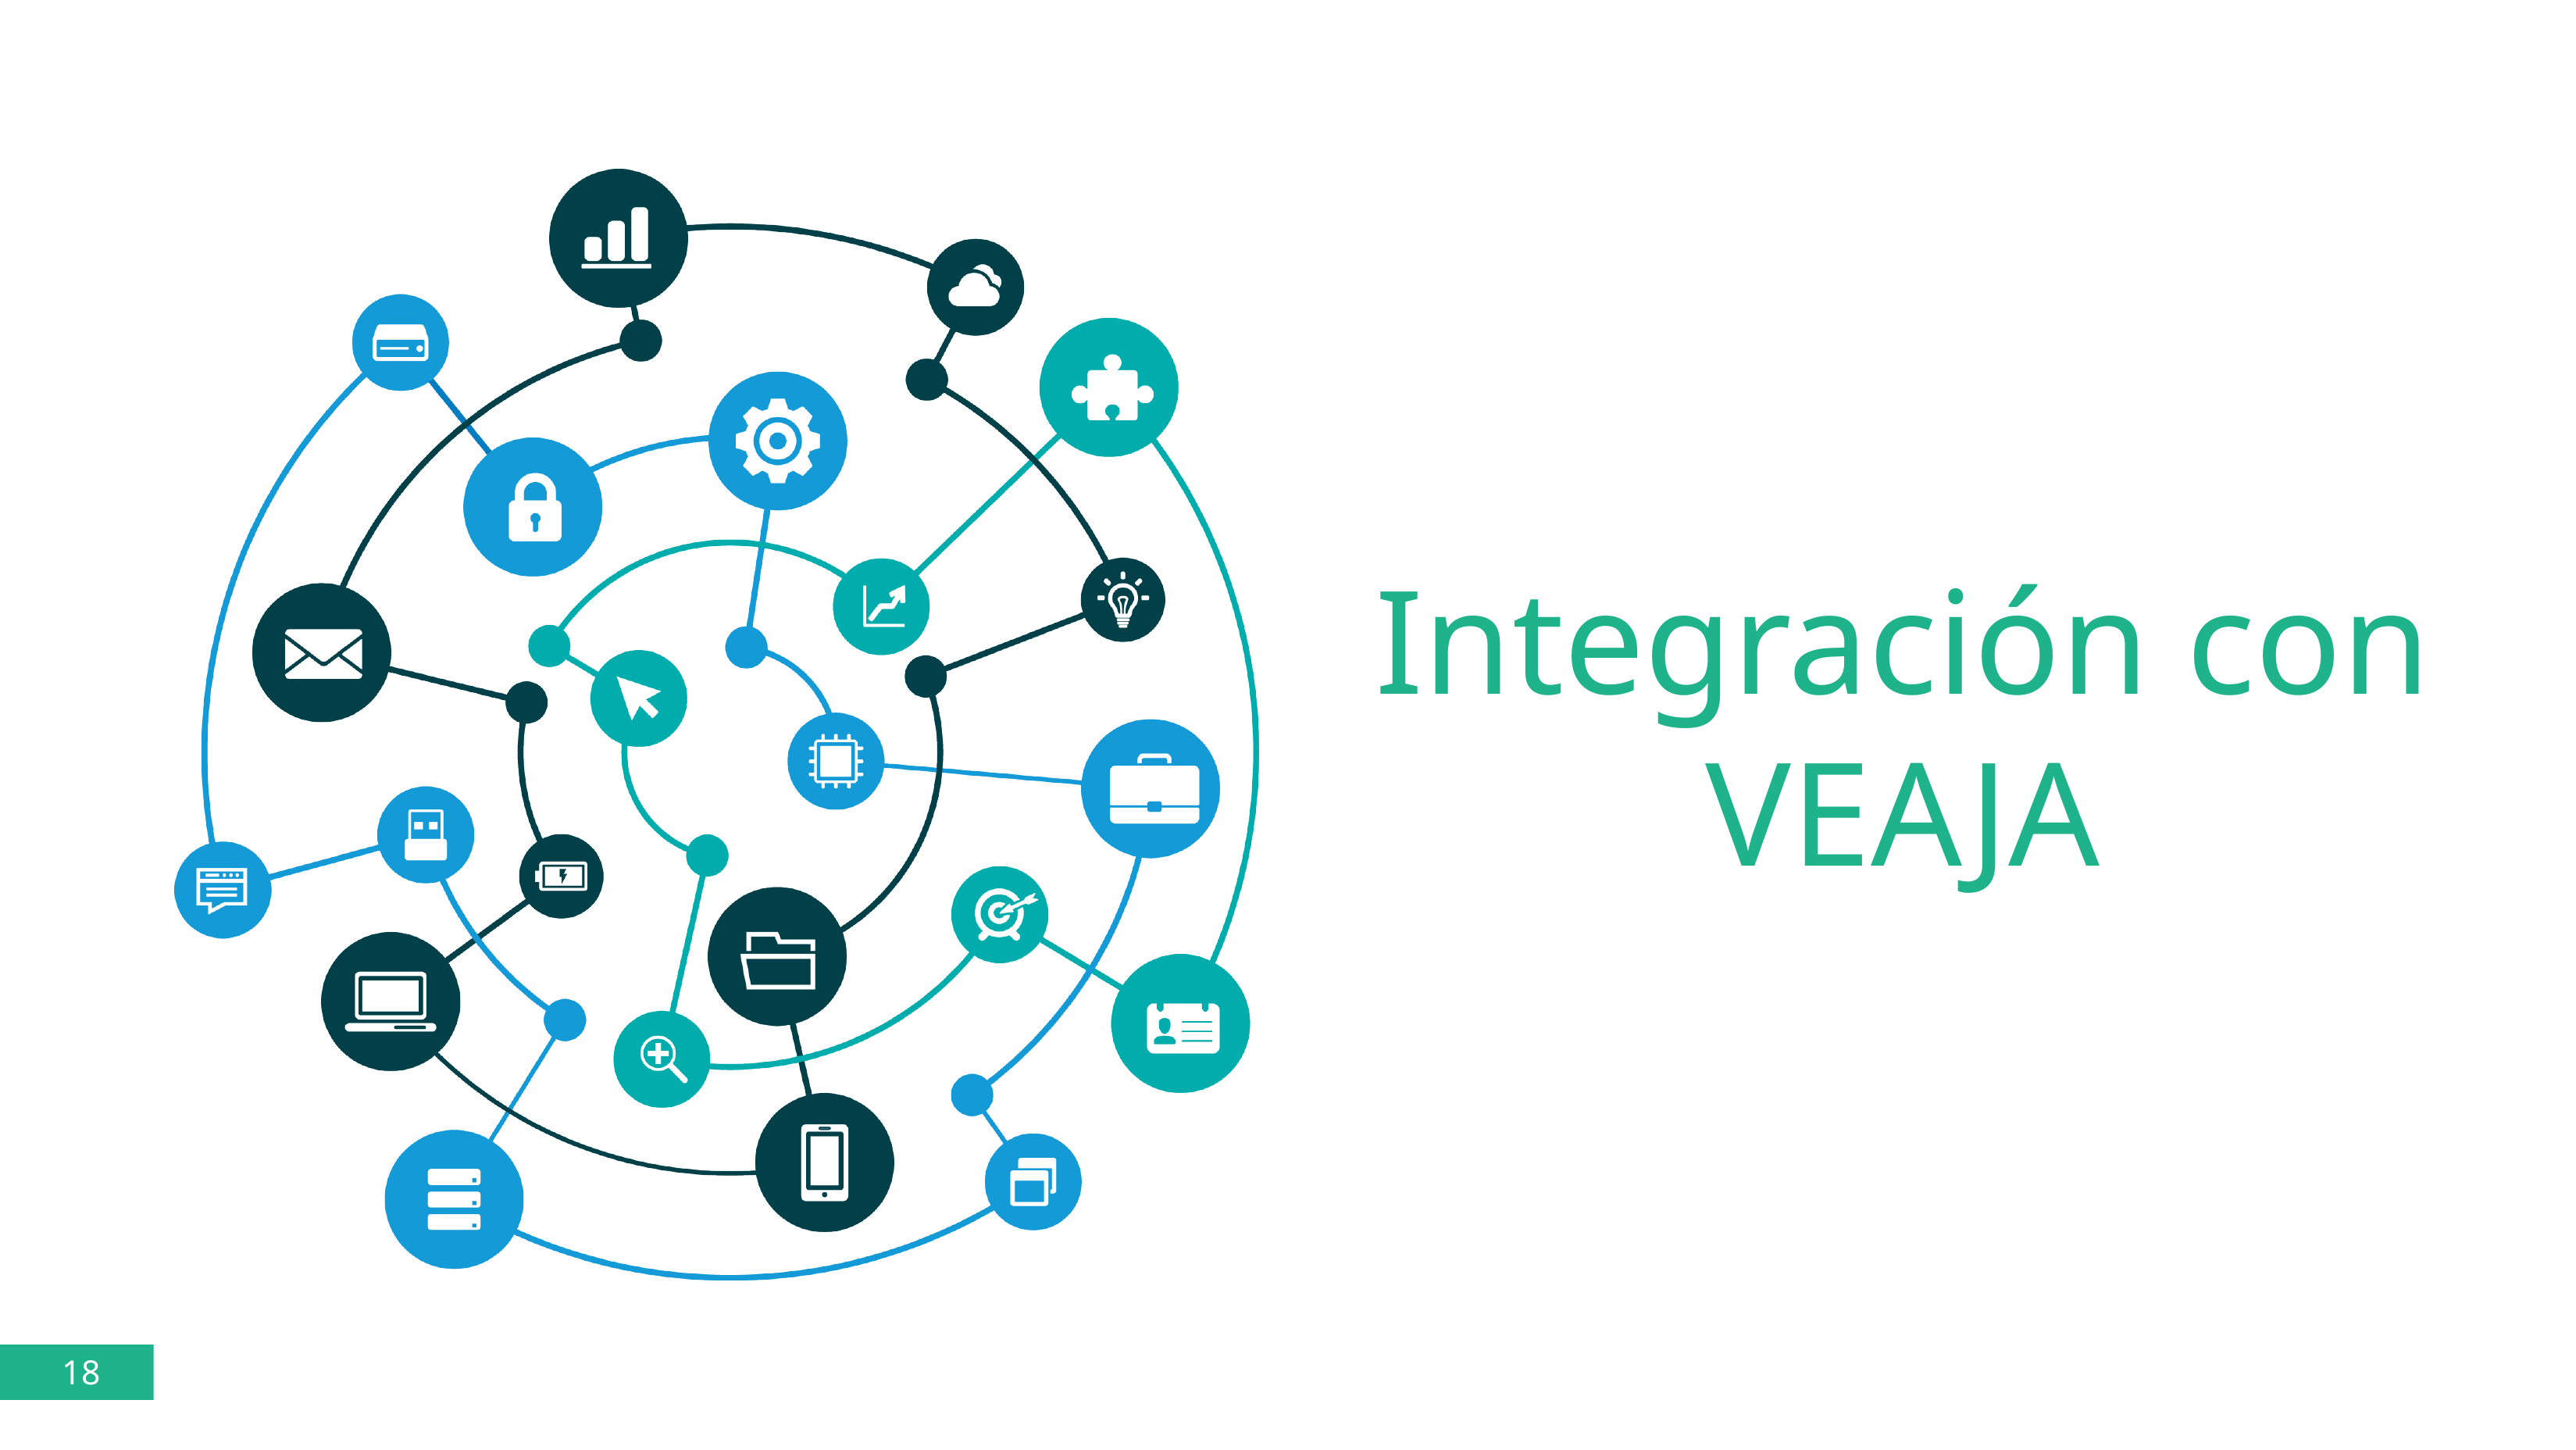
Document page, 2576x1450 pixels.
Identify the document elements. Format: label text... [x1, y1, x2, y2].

text_box Integración con VEAJA [1317, 545, 2489, 901]
text_box [0, 1345, 154, 1400]
picture [174, 169, 1259, 1280]
slide_number 18 [41, 1351, 112, 1394]
